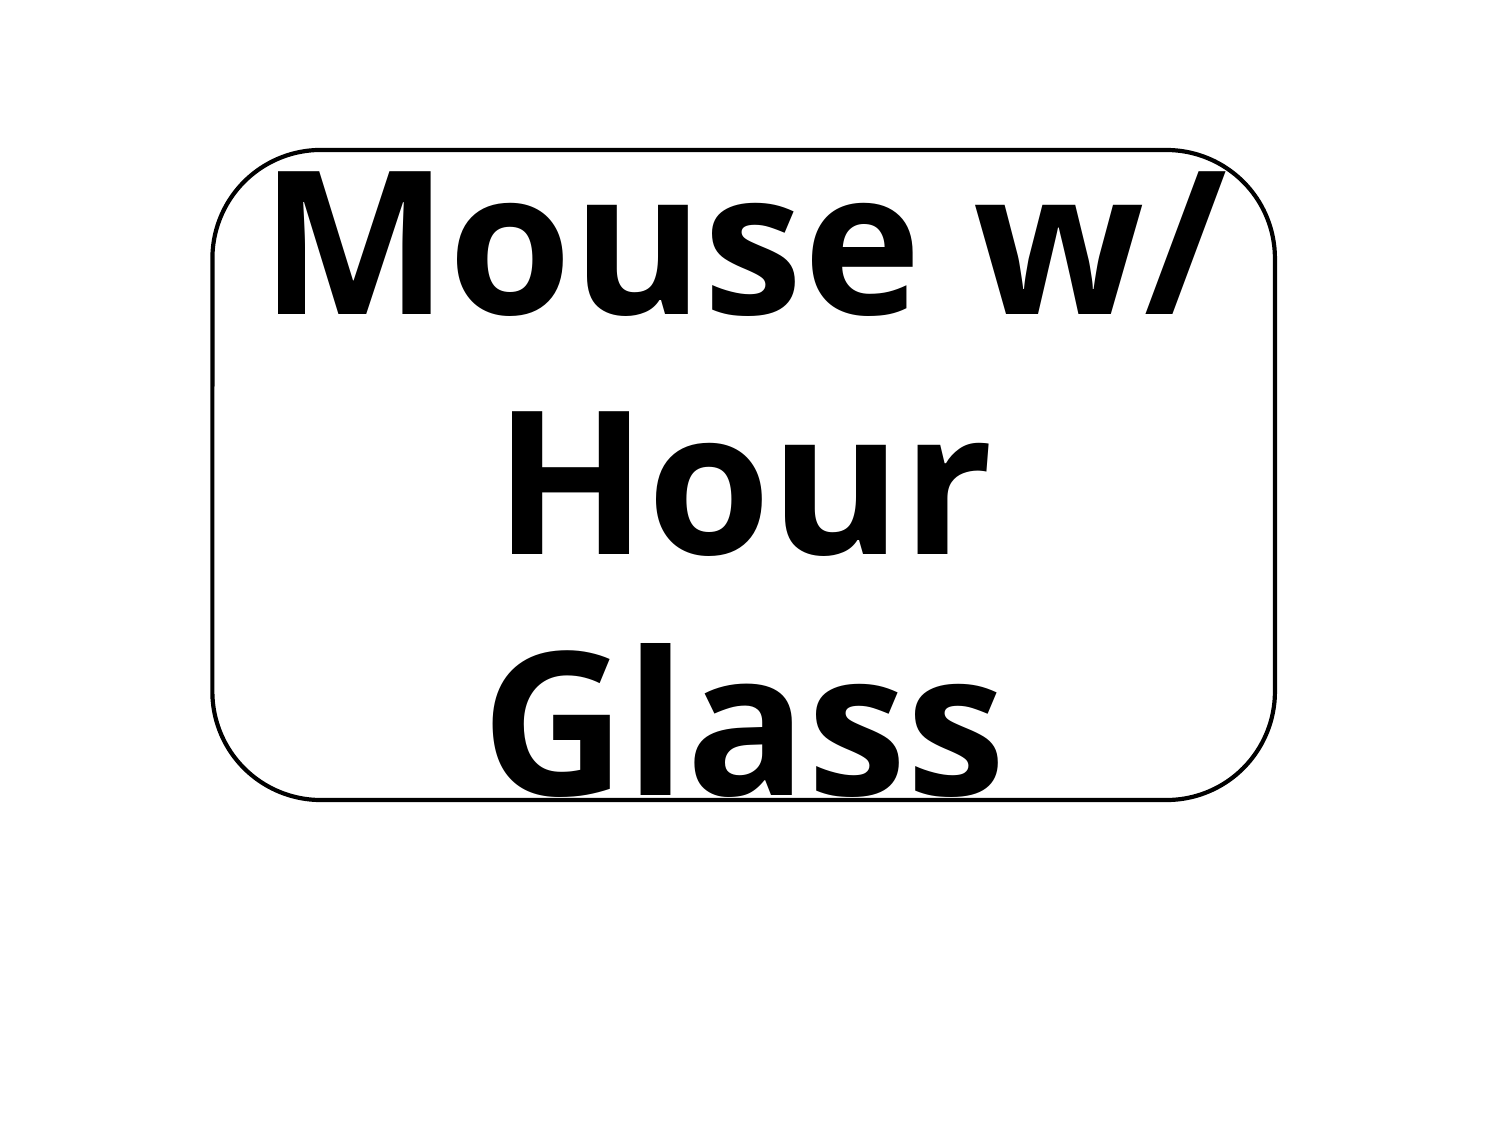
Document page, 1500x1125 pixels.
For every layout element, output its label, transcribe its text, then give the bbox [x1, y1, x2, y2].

text_box Mouse w/ Hour Glass [210, 147, 1278, 803]
